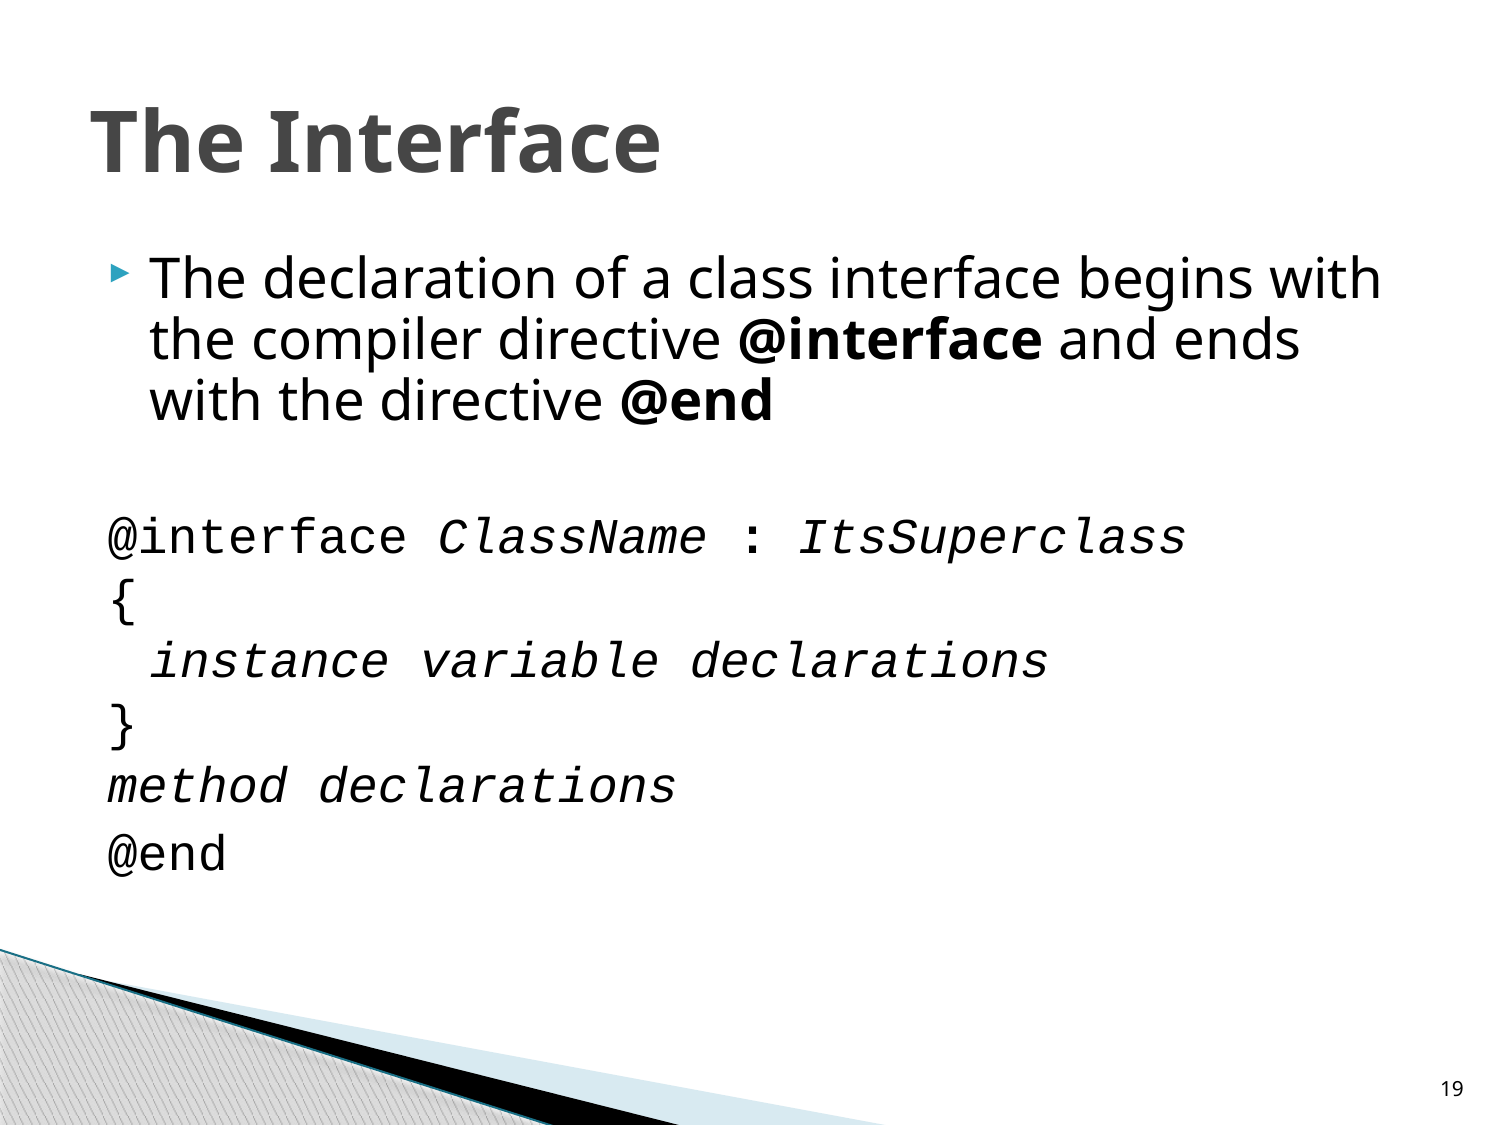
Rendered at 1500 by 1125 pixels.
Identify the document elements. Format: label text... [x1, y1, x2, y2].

title The Interface [75, 45, 1425, 233]
list The declaration of a class interface begins with the compiler directive @interface and ends with the directive @end @interface ClassName : ItsSuperclass { instance variable declarations } method declarations @end [75, 243, 1425, 986]
slide_number 19 [1418, 1051, 1479, 1112]
